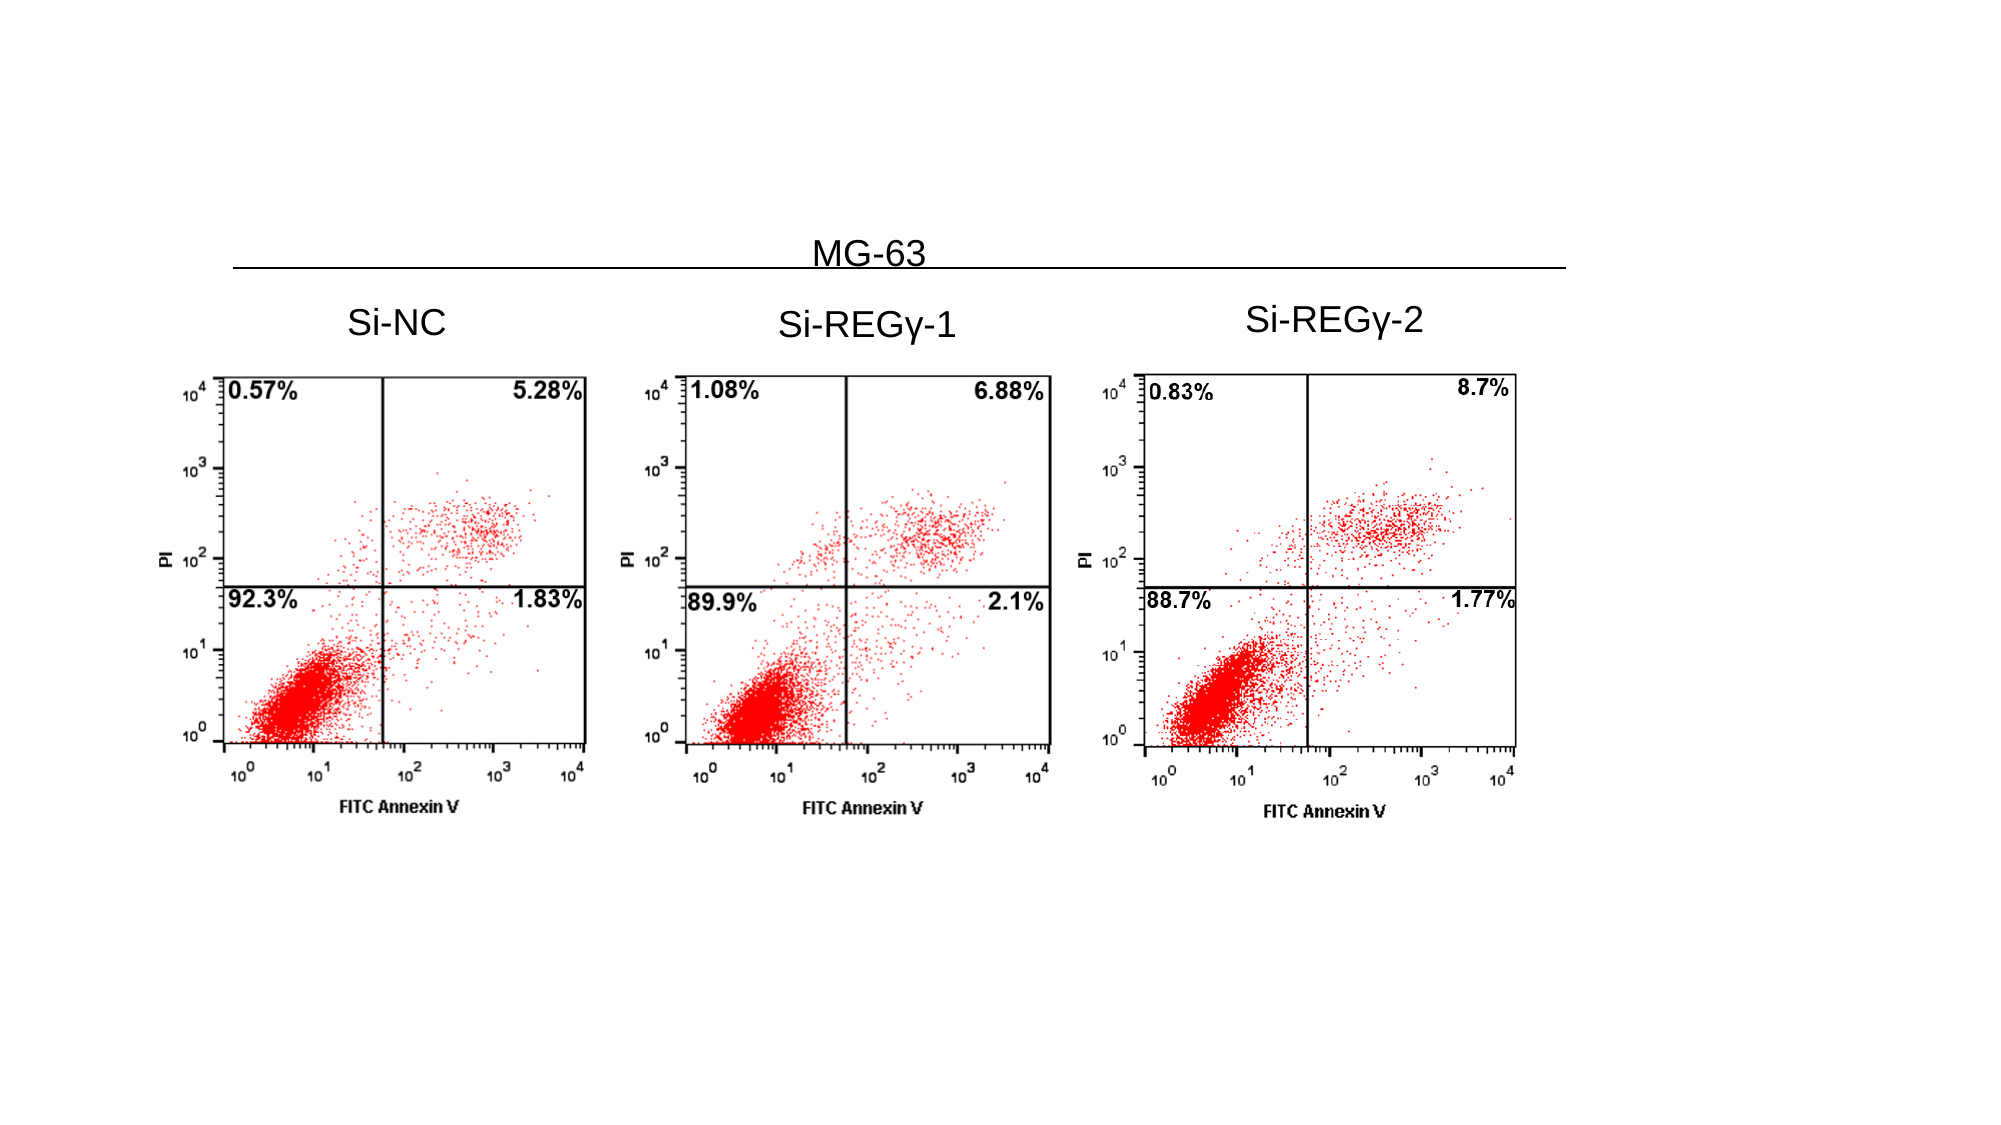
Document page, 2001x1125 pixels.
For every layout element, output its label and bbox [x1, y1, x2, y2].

text_box [155, 221, 1567, 826]
